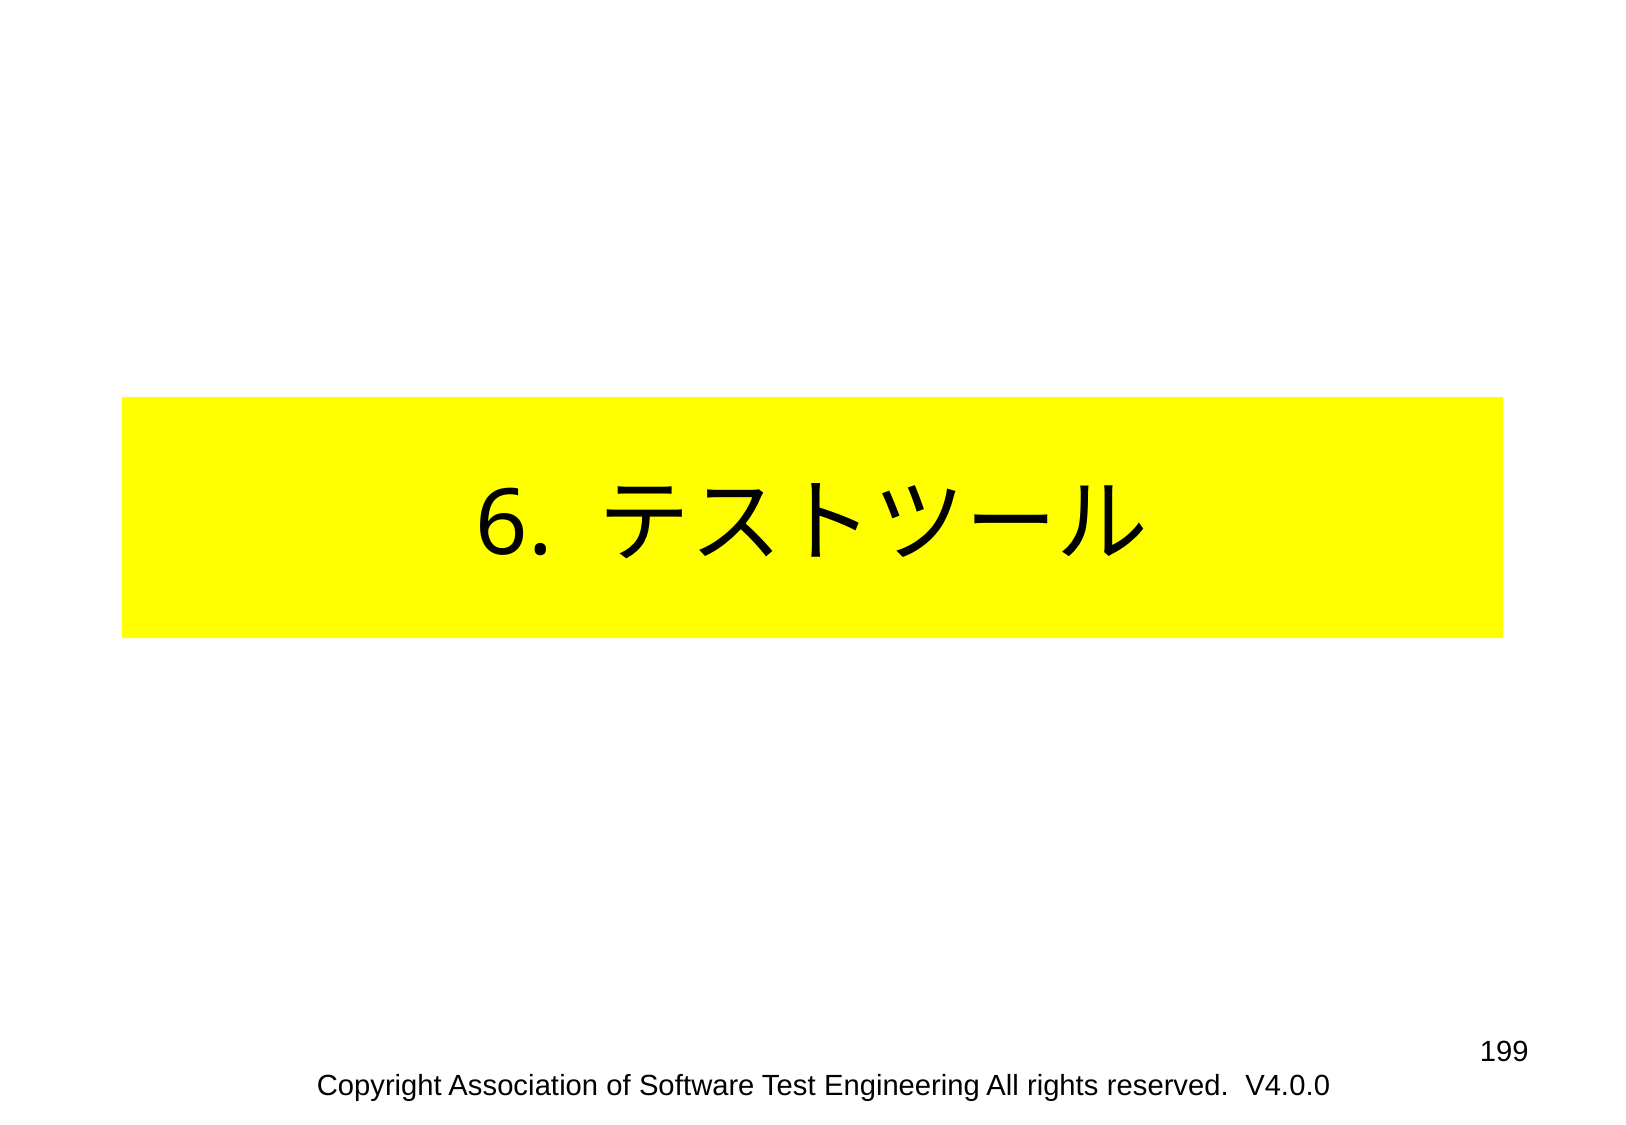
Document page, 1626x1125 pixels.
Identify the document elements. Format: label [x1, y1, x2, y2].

text_box [121, 397, 1504, 639]
footer [233, 1058, 1164, 1103]
slide_number [1164, 1024, 1544, 1103]
